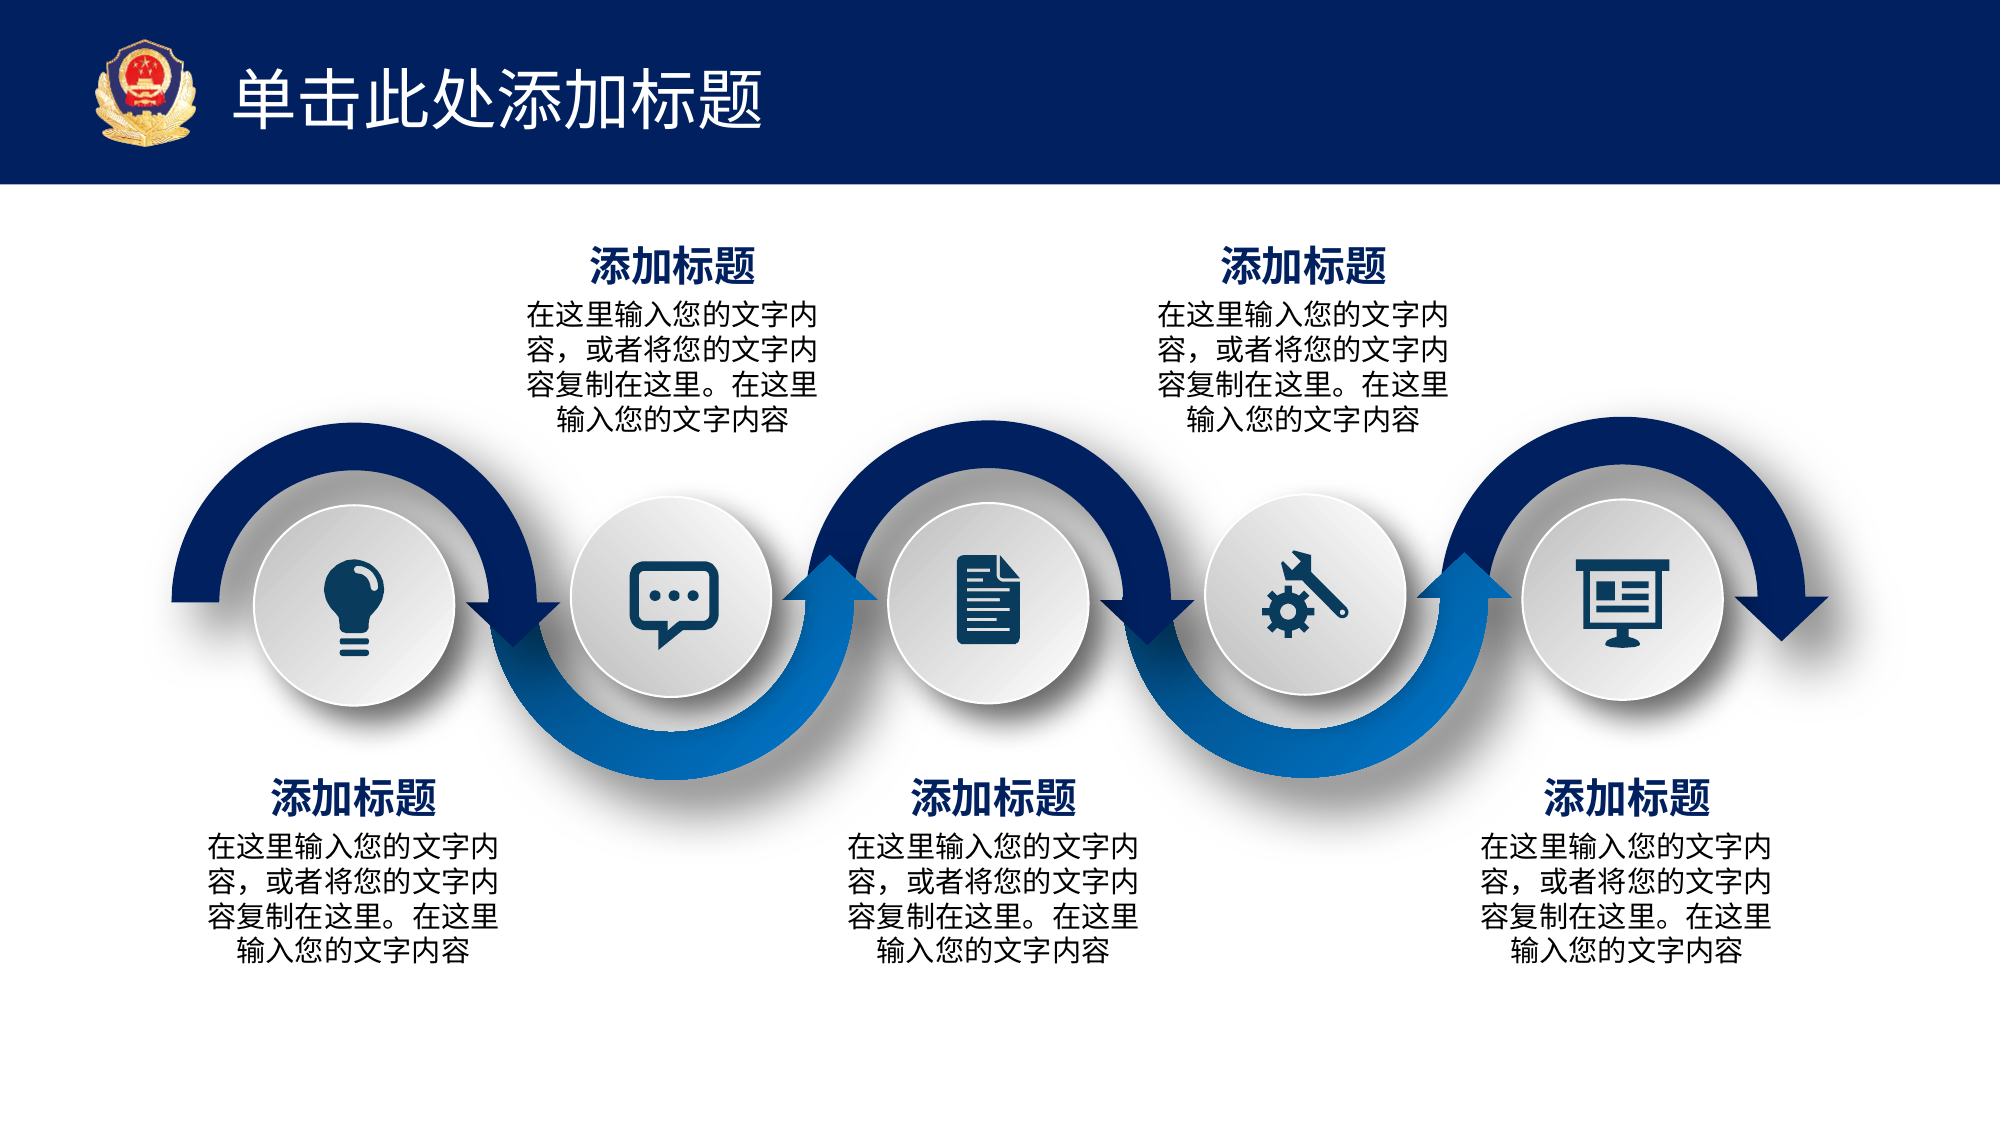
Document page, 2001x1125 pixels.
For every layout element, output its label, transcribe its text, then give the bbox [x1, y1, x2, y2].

text_box 添加标题 [836, 763, 1152, 820]
text_box 添加标题 [1469, 763, 1785, 820]
text_box 在这里输入您的文字内容，或者将您的文字内容复制在这里。在这里输入您的文字内容 [819, 820, 1168, 976]
text_box [170, 421, 563, 649]
picture [83, 27, 209, 154]
text_box [252, 504, 456, 707]
text_box 在这里输入您的文字内容，或者将您的文字内容复制在这里。在这里输入您的文字内容 [1452, 820, 1802, 976]
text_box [1262, 550, 1349, 638]
text_box [1204, 493, 1407, 696]
text_box 添加标题 [515, 232, 831, 288]
text_box 添加标题 [1145, 232, 1462, 288]
text_box [1155, 551, 1515, 779]
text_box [1575, 559, 1670, 648]
text_box 在这里输入您的文字内容，或者将您的文字内容复制在这里。在这里输入您的文字内容 [1129, 288, 1478, 444]
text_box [956, 555, 1020, 645]
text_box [629, 561, 719, 651]
text_box [0, 183, 2000, 1125]
text_box 在这里输入您的文字内容，或者将您的文字内容复制在这里。在这里输入您的文字内容 [498, 288, 848, 444]
text_box [887, 501, 1090, 705]
text_box 在这里输入您的文字内容，或者将您的文字内容复制在这里。在这里输入您的文字内容 [179, 820, 528, 976]
text_box 单击此处添加标题 [214, 49, 808, 169]
text_box [1442, 415, 1832, 643]
text_box 添加标题 [195, 763, 512, 820]
text_box [569, 495, 773, 699]
text_box [808, 419, 1198, 647]
text_box [522, 553, 880, 781]
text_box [323, 559, 385, 657]
text_box [1521, 498, 1724, 701]
